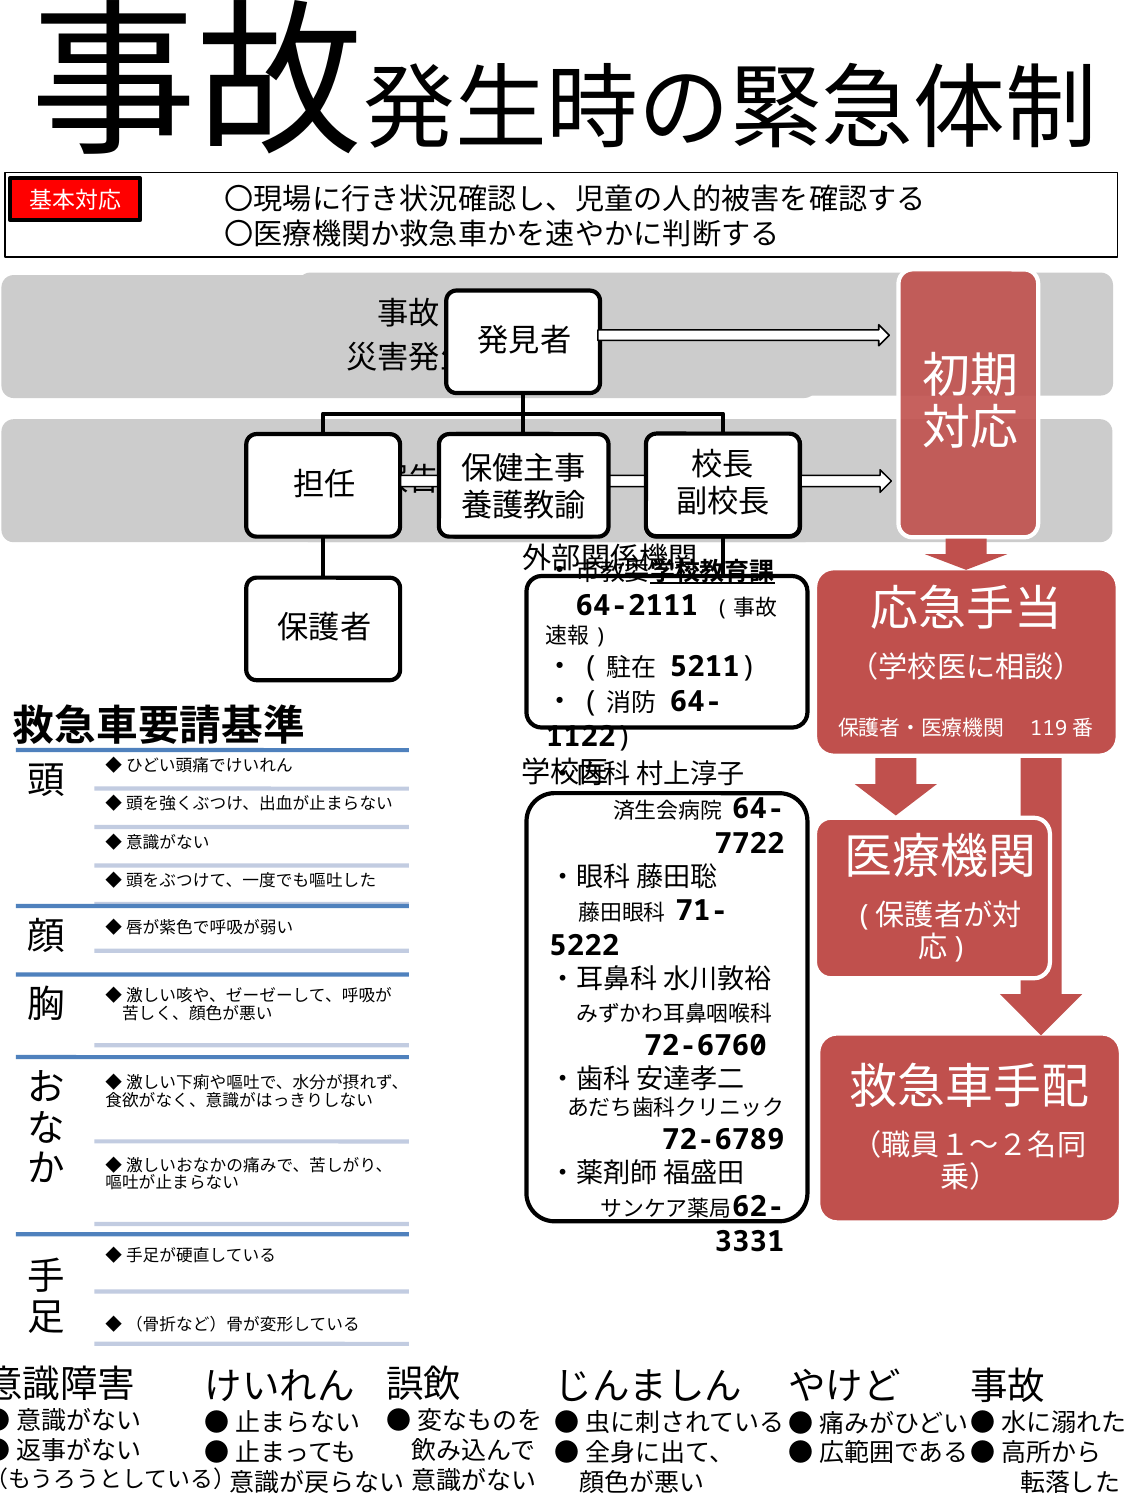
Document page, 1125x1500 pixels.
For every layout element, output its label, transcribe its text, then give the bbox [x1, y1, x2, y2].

text_box やけど ●痛みがひどい ●広範囲である [773, 1354, 955, 1500]
text_box 〇現場に行き状況確認し、児童の人的被害を確認する 〇医療機関か救急車かを速やかに判断する [4, 172, 1118, 258]
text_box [814, 567, 1118, 756]
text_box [814, 817, 1059, 979]
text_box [438, 433, 628, 837]
text_box 基本対応 [8, 176, 142, 222]
text_box 誤飲 ●変なものを 飲み込んで 意識がない [415, 1352, 558, 1500]
text_box 事故発生時の緊急体制 [15, 0, 1113, 172]
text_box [645, 433, 800, 537]
text_box 事故 ●水に溺れた ●高所から 転落した [955, 1354, 1125, 1500]
text_box [922, 546, 1010, 566]
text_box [1, 231, 817, 729]
text_box じんましん ●虫に刺されている ●全身に出て、 顔色が悪い [540, 1354, 773, 1500]
text_box ・内科 村上淳子 済生会病院 64-7722 ・眼科 藤田聡 藤田眼科 71-5222 ・耳鼻科 水川敦裕 みずかわ耳鼻咽喉科 72-6760 ・歯科 安達孝二 あだち歯科クリニック 72-6789 ・薬剤師 福盛田 サンケア薬局 62-3331 [524, 791, 810, 1224]
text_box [597, 269, 1125, 538]
text_box [998, 763, 1085, 1031]
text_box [15, 749, 410, 1500]
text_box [817, 1033, 1122, 1223]
text_box 救急車要請基準 [0, 735, 321, 756]
text_box 意識障害 ●意識がない ●返事がない （もうろうとしている） [0, 1352, 10, 1500]
text_box [852, 763, 939, 816]
